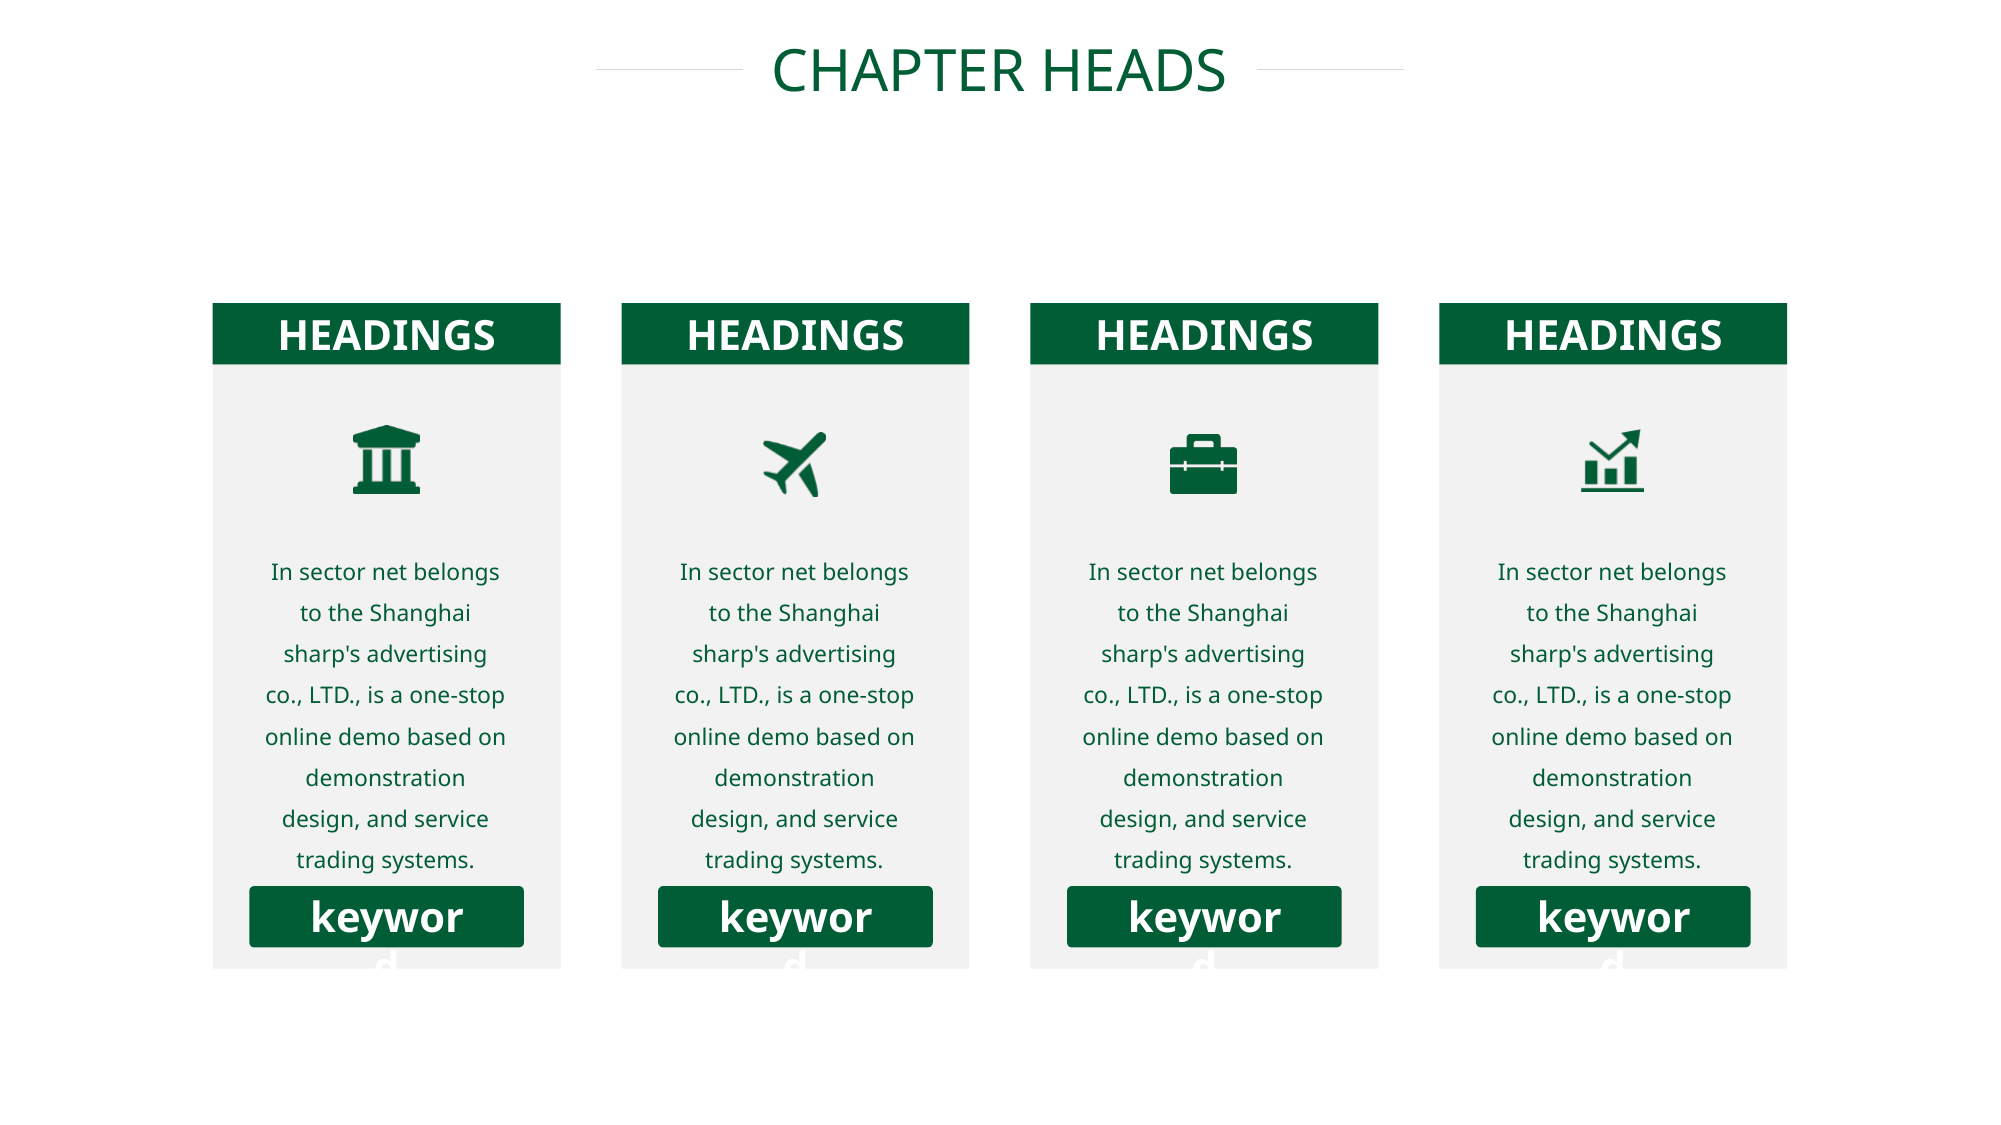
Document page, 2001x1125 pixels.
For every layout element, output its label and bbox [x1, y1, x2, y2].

text_box [212, 301, 1788, 969]
picture [1581, 429, 1644, 492]
picture [763, 432, 826, 497]
text_box [595, 26, 1405, 112]
picture [1170, 434, 1237, 494]
